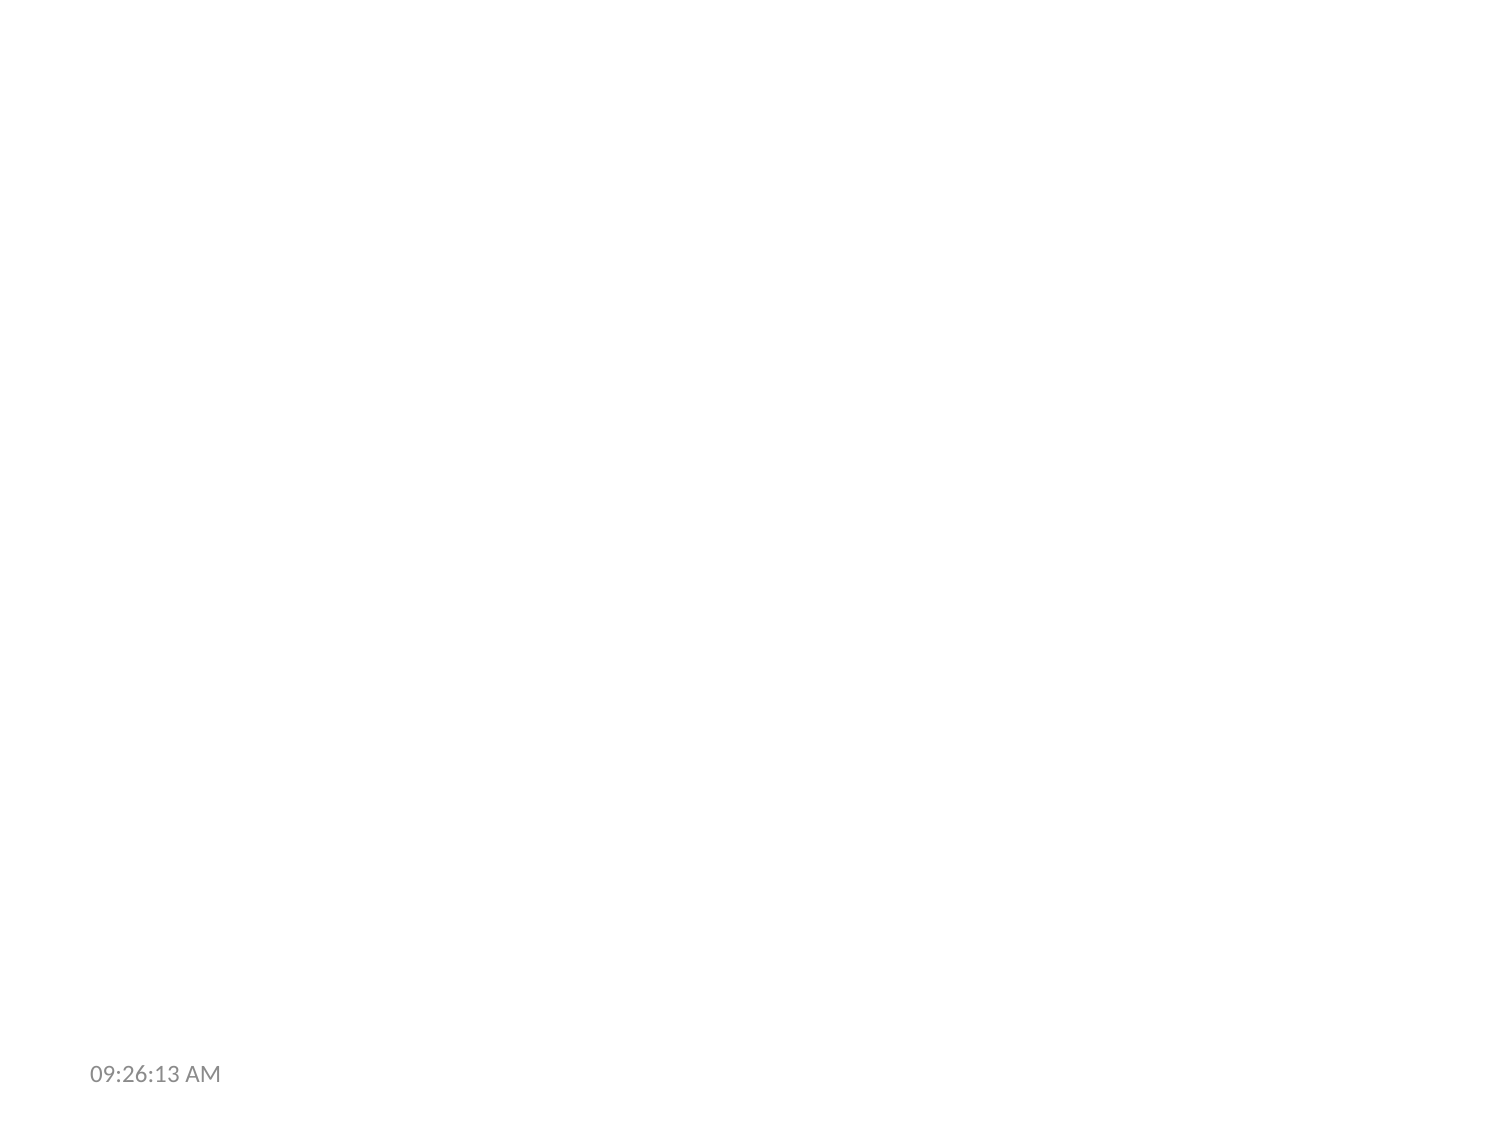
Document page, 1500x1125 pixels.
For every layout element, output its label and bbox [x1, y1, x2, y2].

slide_number [75, 1042, 425, 1103]
